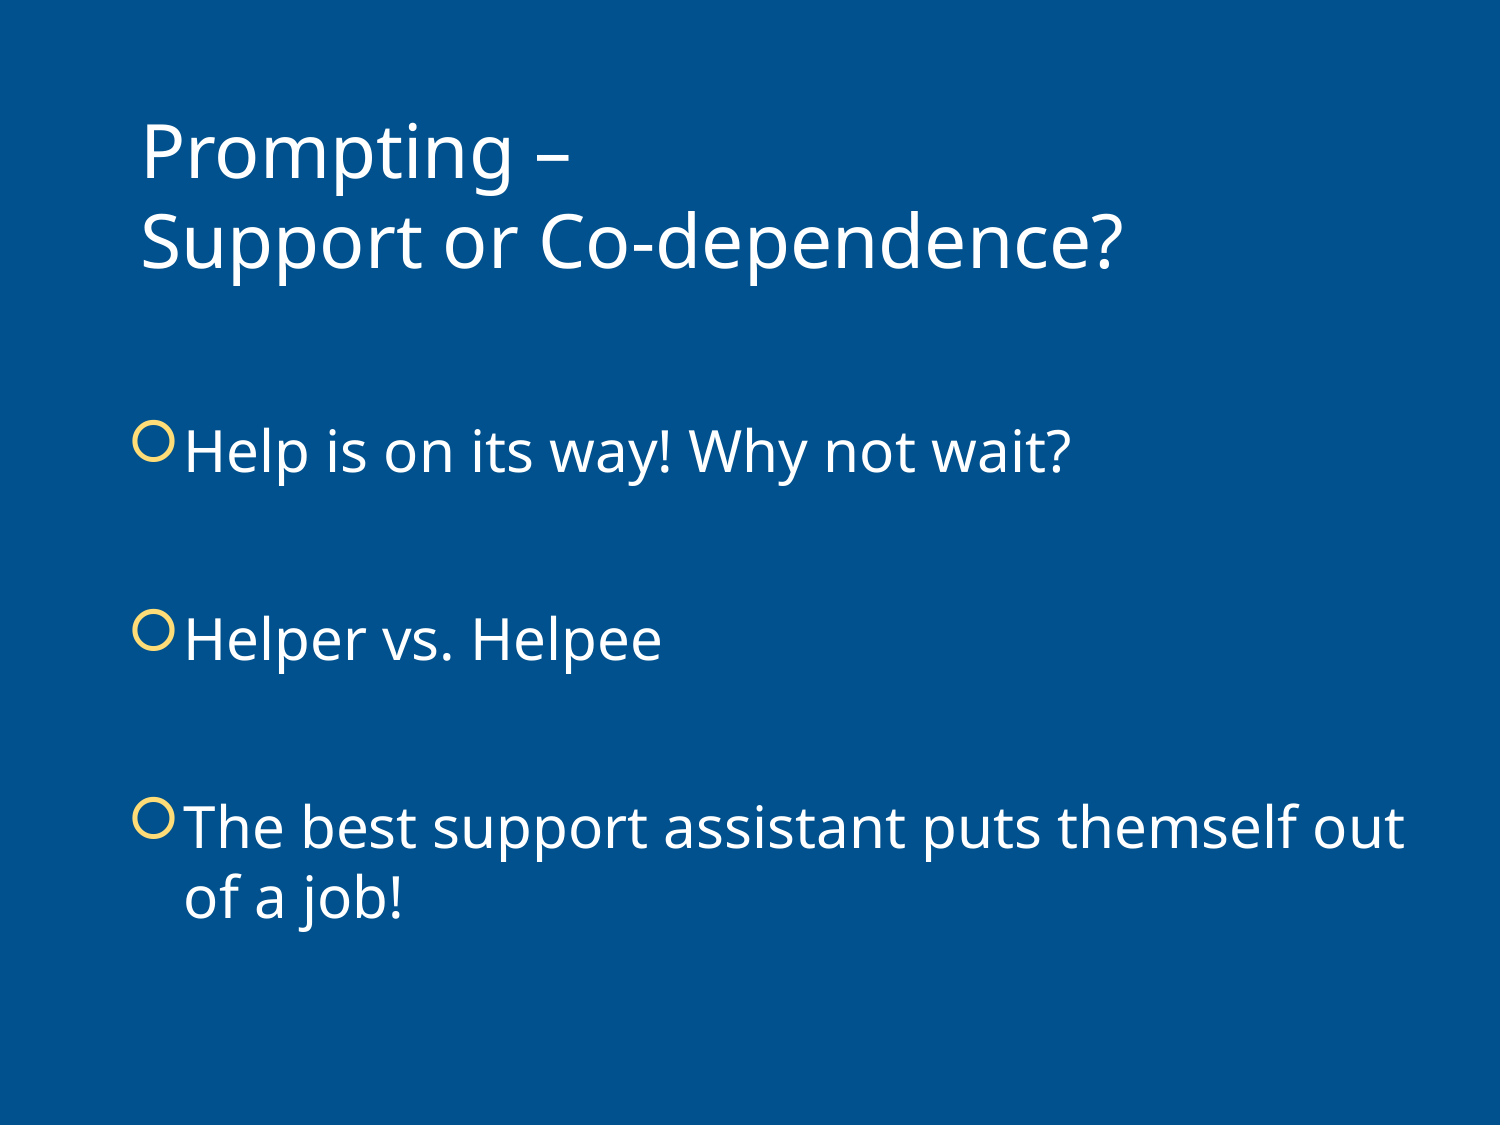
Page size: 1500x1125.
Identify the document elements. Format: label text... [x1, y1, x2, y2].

title Prompting – Support or Co-dependence? [125, 162, 1413, 312]
list Help is on its way! Why not wait? Helper vs. Helpee The best support assistant puts themself out of a job! [112, 312, 1465, 978]
